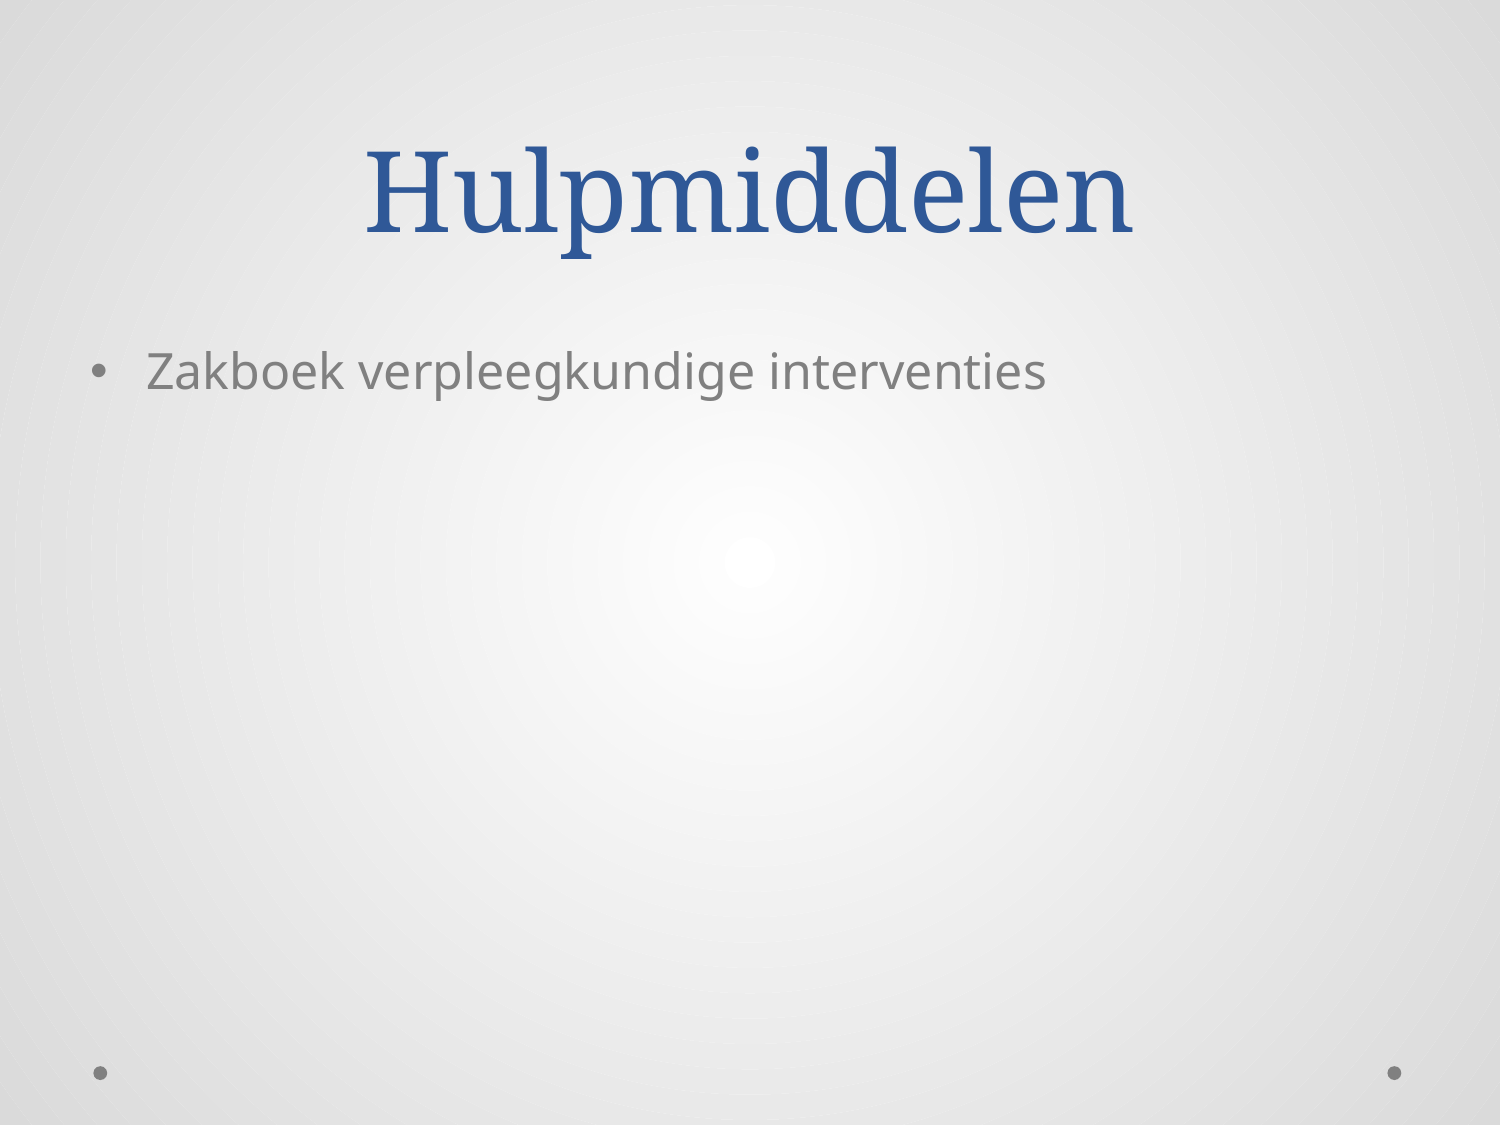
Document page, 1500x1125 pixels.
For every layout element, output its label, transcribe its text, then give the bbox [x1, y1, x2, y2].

list Zakboek verpleegkundige interventies [75, 262, 1425, 1005]
title Hulpmiddelen [75, 0, 1425, 262]
